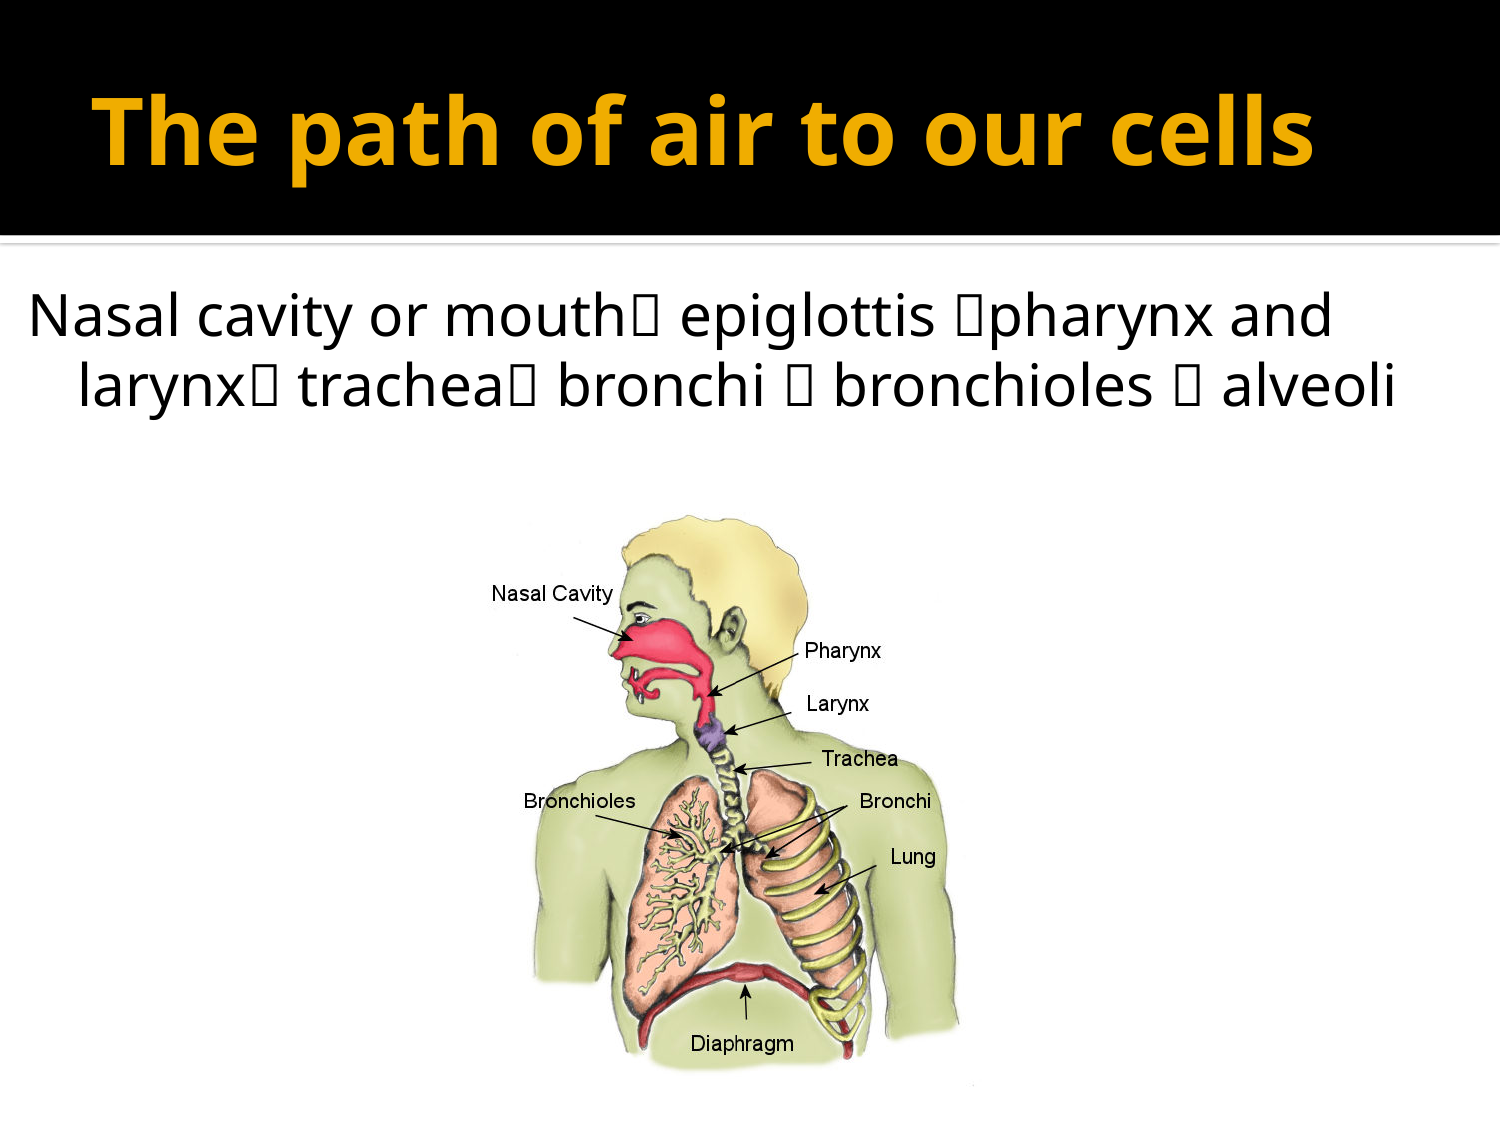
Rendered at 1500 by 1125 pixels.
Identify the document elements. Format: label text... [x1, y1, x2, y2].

picture [487, 512, 985, 1091]
title The path of air to our cells [75, 25, 1425, 231]
list Nasal cavity or mouth epiglottis pharynx and larynx trachea bronchi  bronchioles  alveoli [0, 262, 1500, 475]
